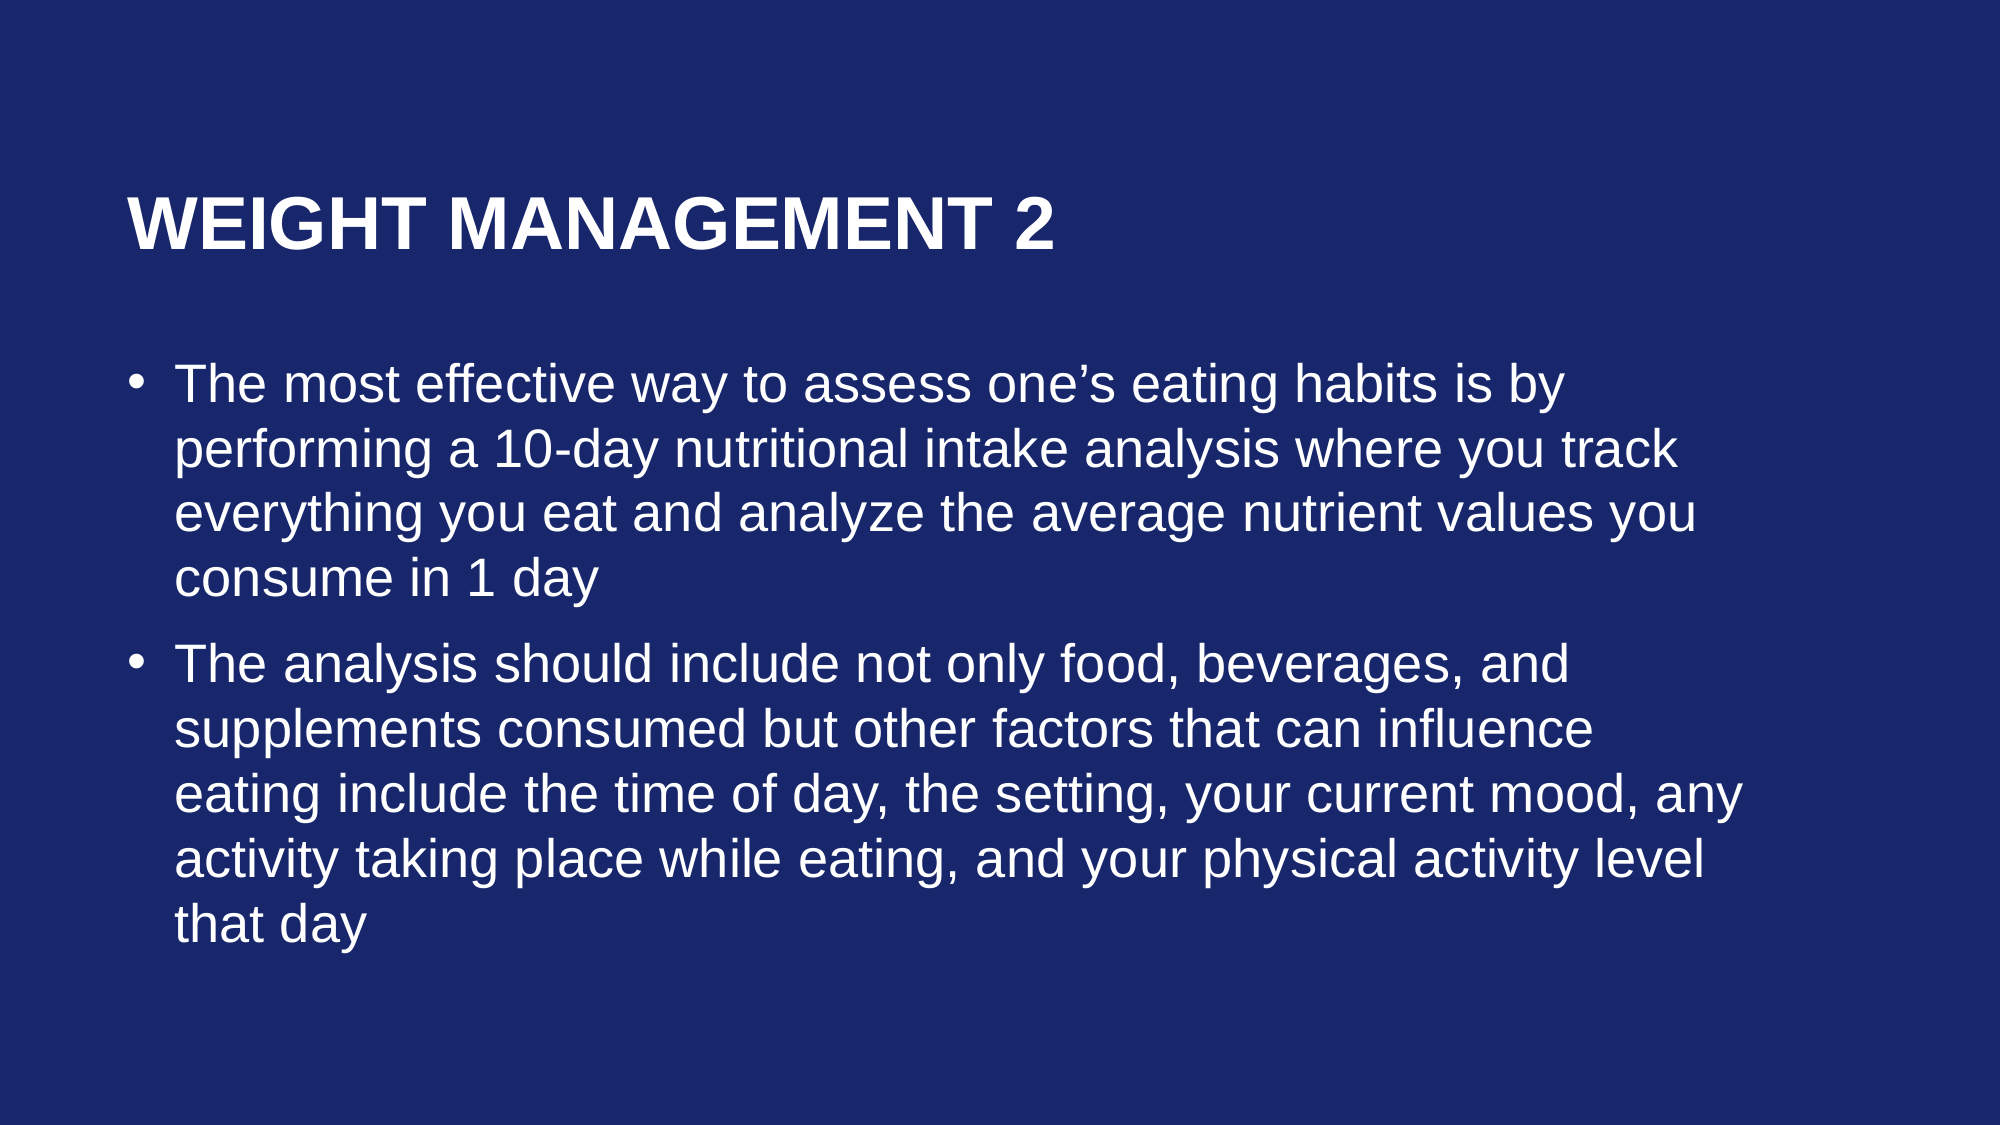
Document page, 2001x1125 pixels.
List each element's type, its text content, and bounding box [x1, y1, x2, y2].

list The most effective way to assess one’s eating habits is by performing a 10-day nutritional intake analysis where you track everything you eat and analyze the average nutrient values you consume in 1 day The analysis should include not only food, beverages, and supplements consumed but other factors that can influence eating include the time of day, the setting, your current mood, any activity taking place while eating, and your physical activity level that day [112, 351, 1775, 950]
title Weight Management 2 [112, 99, 1775, 339]
